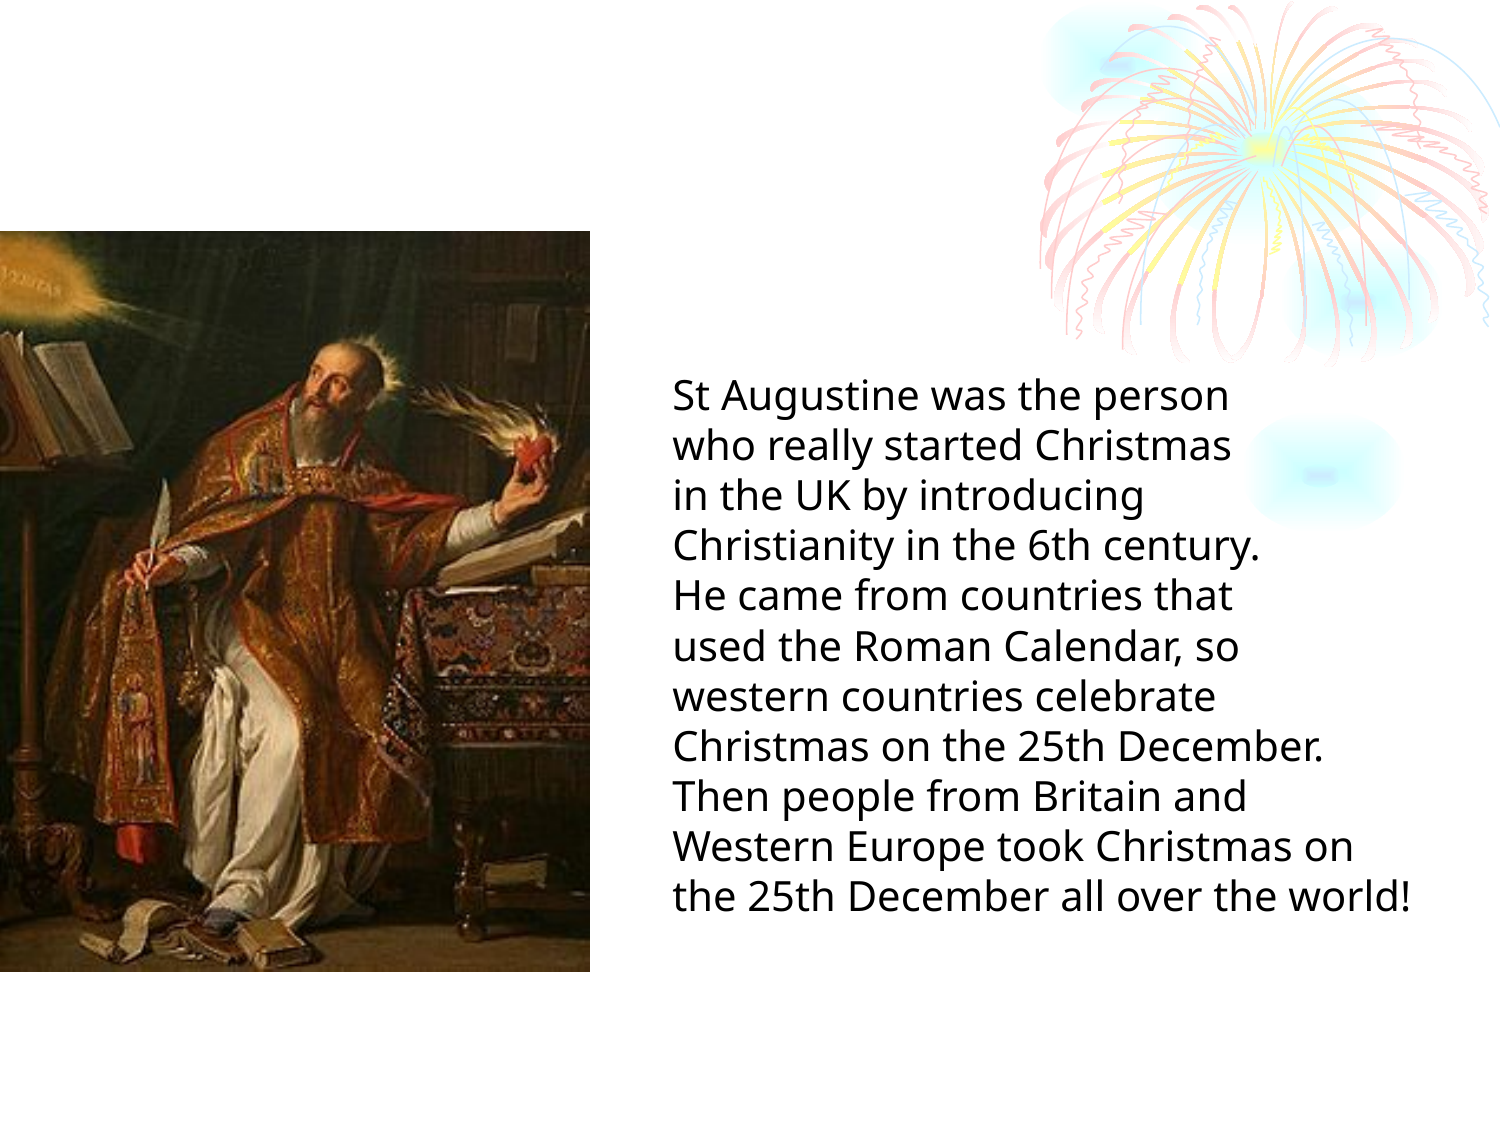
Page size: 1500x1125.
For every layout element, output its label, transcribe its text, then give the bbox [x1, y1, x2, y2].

text_box St Augustine was the person who really started Christmas in the UK by introducing Christianity in the 6th century. He came from countries that used the Roman Calendar, so western countries celebrate Christmas on the 25th December. Then people from Britain and Western Europe took Christmas on the 25th December all over the world! [657, 361, 1427, 927]
picture [0, 231, 590, 972]
